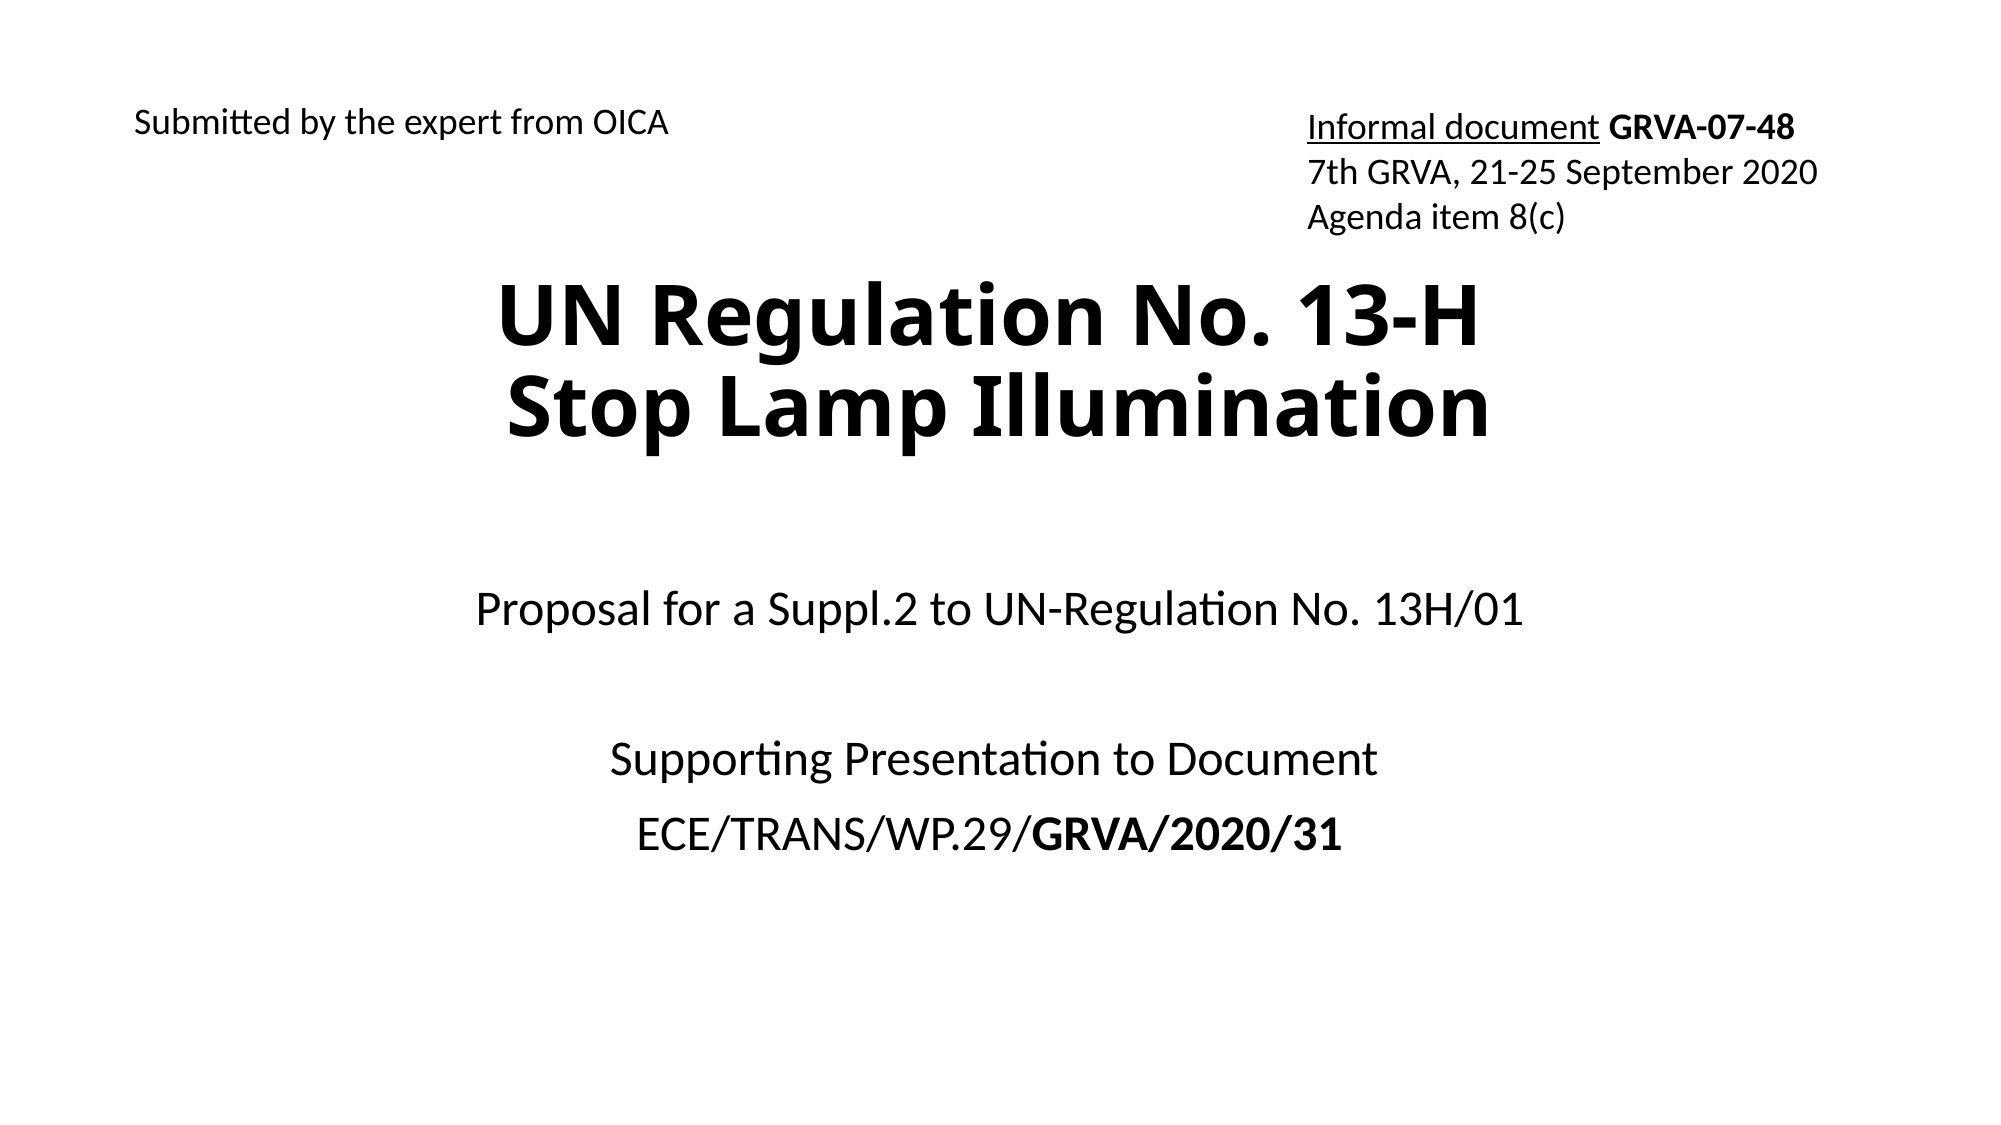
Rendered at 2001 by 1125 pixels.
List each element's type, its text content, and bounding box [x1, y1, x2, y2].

subtitle Proposal for a Suppl.2 to UN-Regulation No. 13H/01 Supporting Presentation to Document ECE/TRANS/WP.29/GRVA/2020/31 [249, 575, 1750, 999]
title UN Regulation No. 13-H Stop Lamp Illumination [249, 262, 1750, 563]
text_box Informal document GRVA-07-48 7th GRVA, 21-25 September 2020 Agenda item 8(c) [1292, 94, 1834, 245]
text_box Submitted by the expert from OICA [119, 89, 685, 150]
